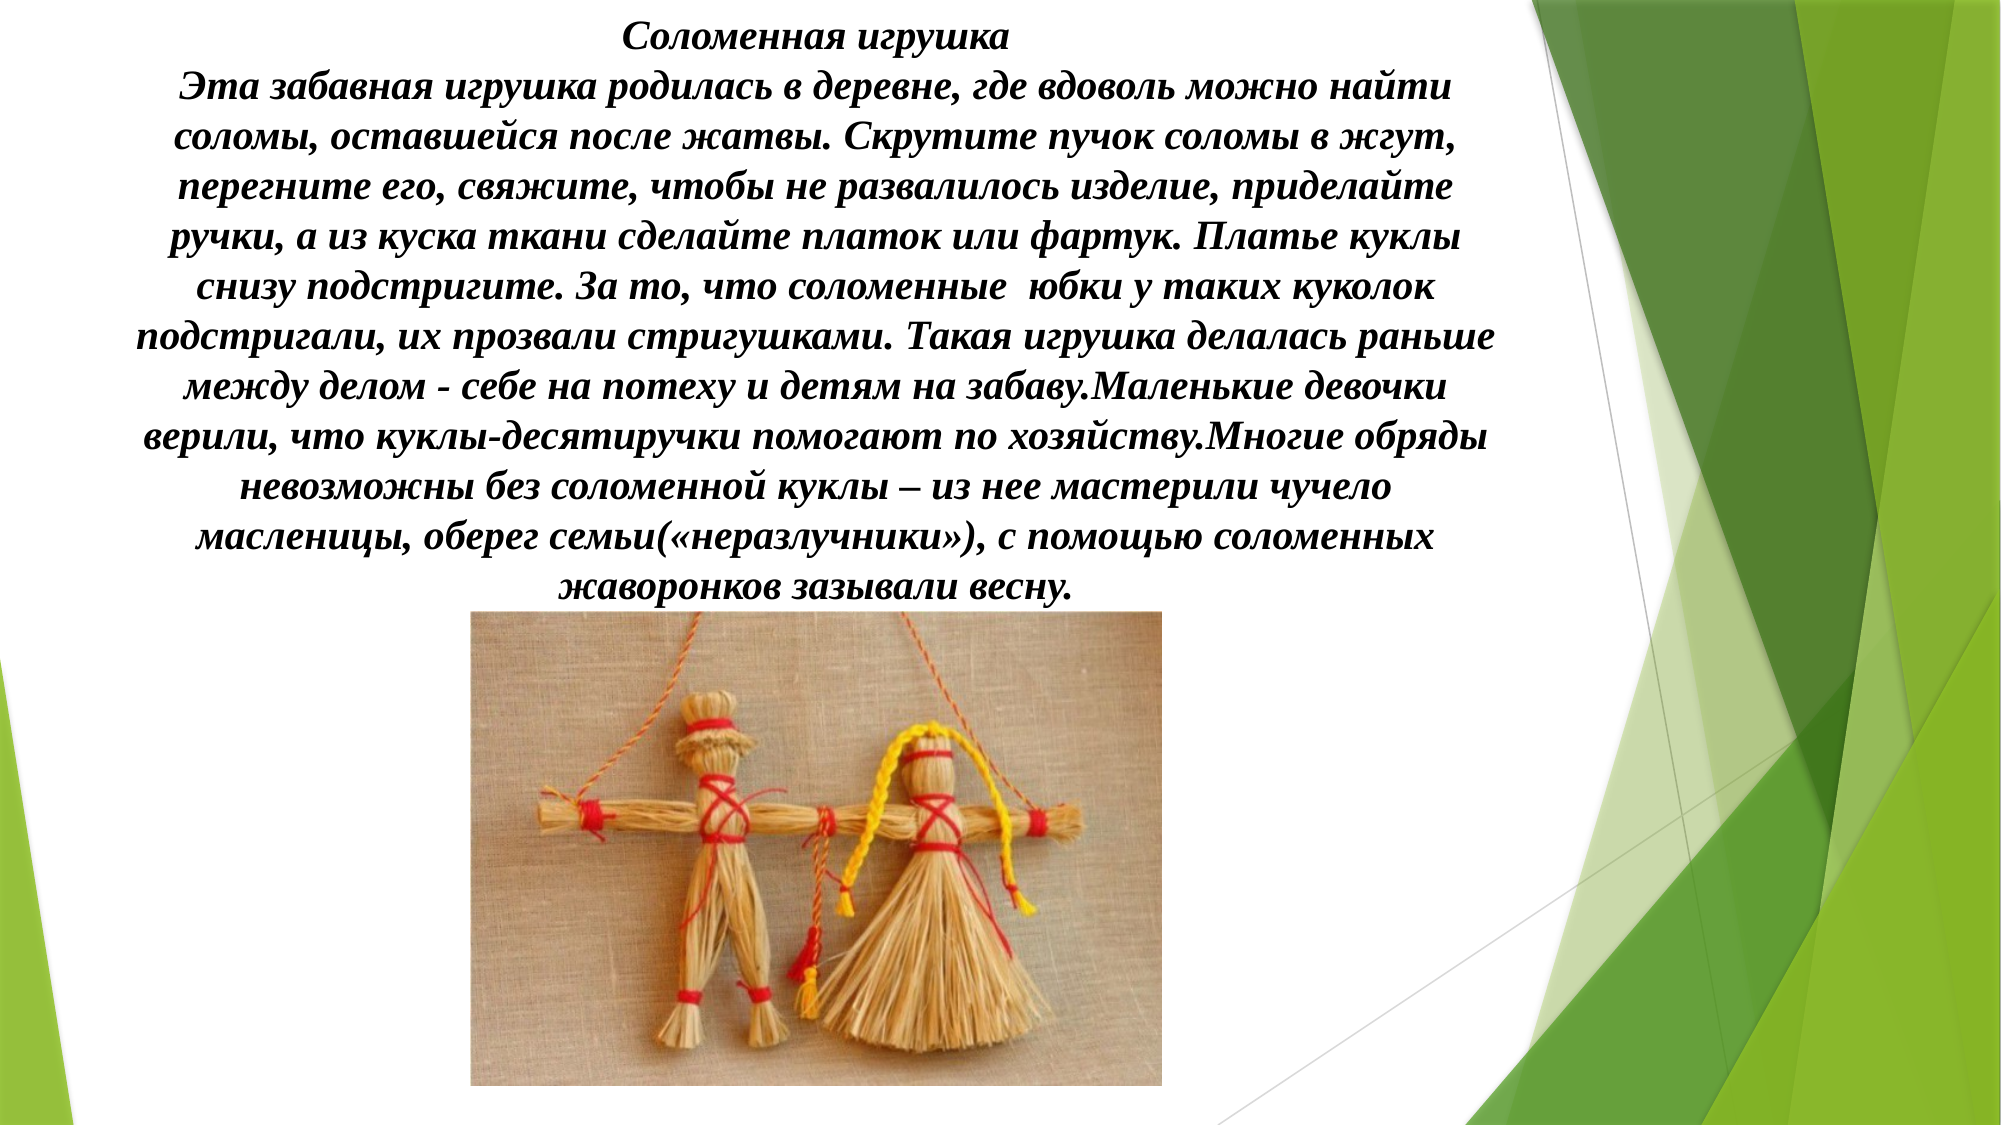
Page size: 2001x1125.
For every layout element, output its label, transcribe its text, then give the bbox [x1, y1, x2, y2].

title Соломенная игрушка Эта забавная игрушка родилась в деревне, где вдоволь можно найти соломы, оставшейся после жатвы. Скрутите пучок соломы в жгут, перегните его, свяжите, чтобы не развалилось изделие, приделайте ручки, а из куска ткани сделайте платок или фартук. Платье куклы снизу подстригите. За то, что соломенные юбки у таких куколок подстригали, их прозвали стригушками. Такая игрушка делалась раньше между делом - себе на потеху и детям на забаву.Маленькие девочки верили, что куклы-десятиручки помогают по хозяйству.Многие обряды невозможны без соломенной куклы – из нее мастерили чучело масленицы, оберег семьи(«неразлучники»), с помощью соломенных жаворонков зазывали весну. [111, 0, 1522, 217]
picture [469, 611, 1163, 1087]
